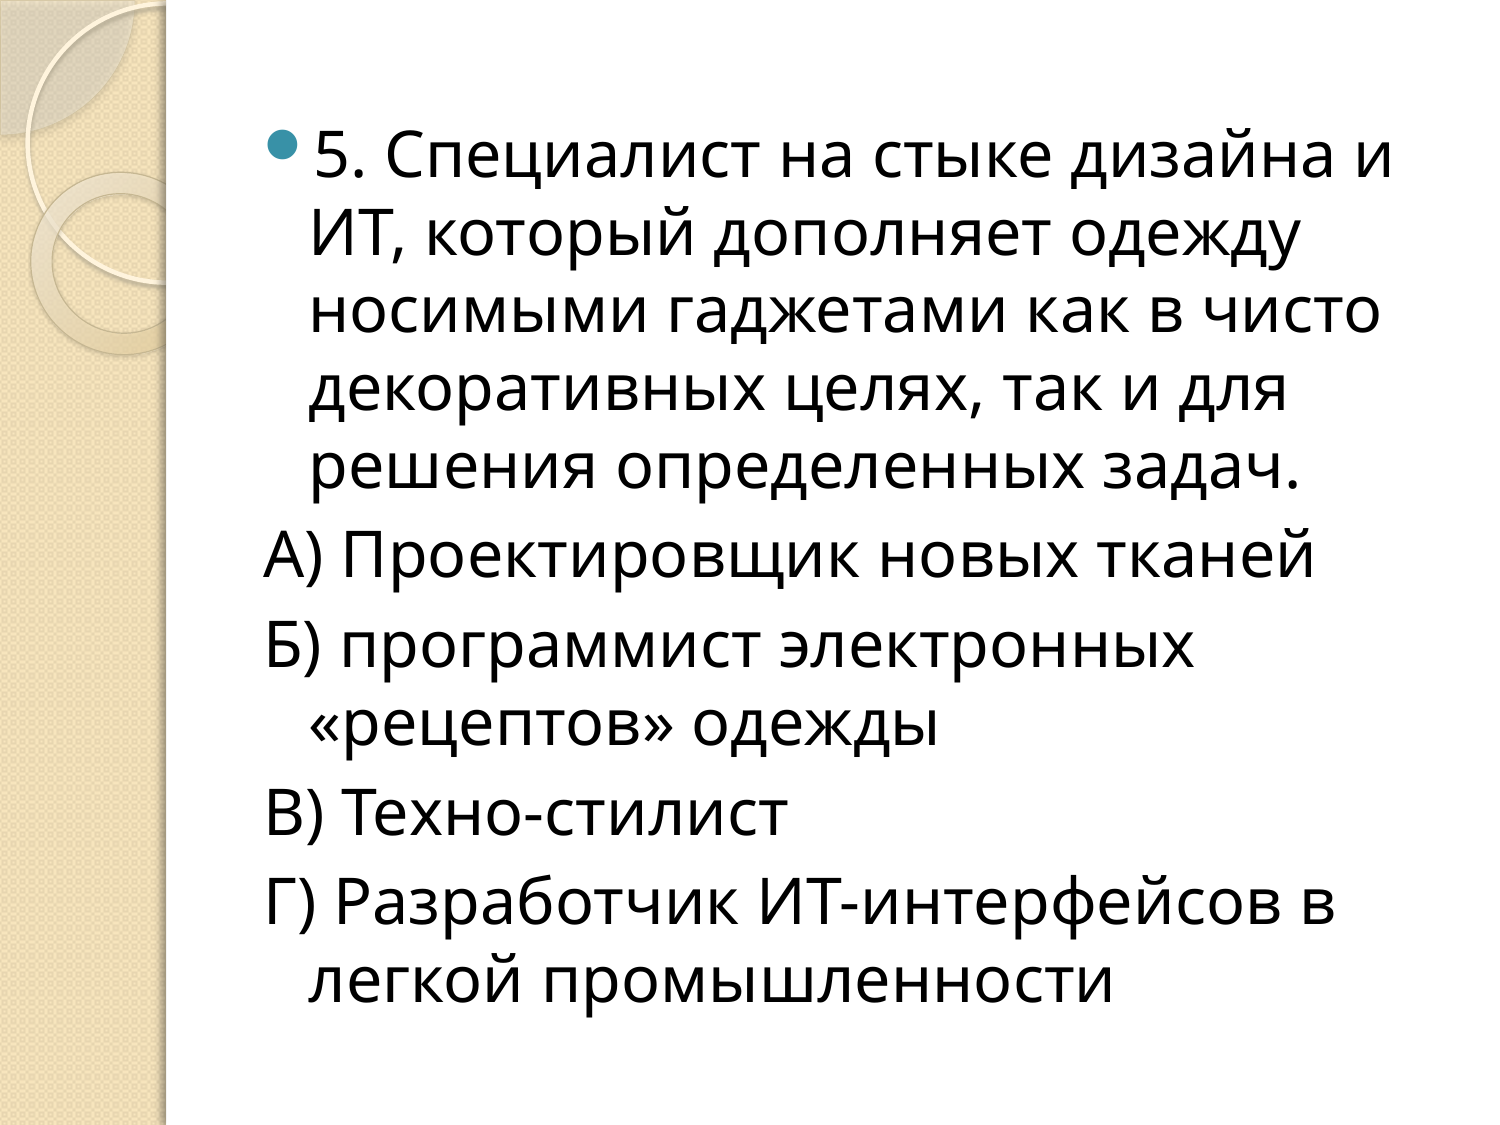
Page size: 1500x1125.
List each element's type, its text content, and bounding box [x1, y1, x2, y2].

list 5. Специалист на стыке дизайна и ИТ, который дополняет одежду носимыми гаджетами как в чисто декоративных целях, так и для решения определенных задач. А) Проектировщик новых тканей Б) программист электронных «рецептов» одежды В) Техно-стилист Г) Разработчик ИТ-интерфейсов в легкой промышленности [235, 105, 1466, 1025]
